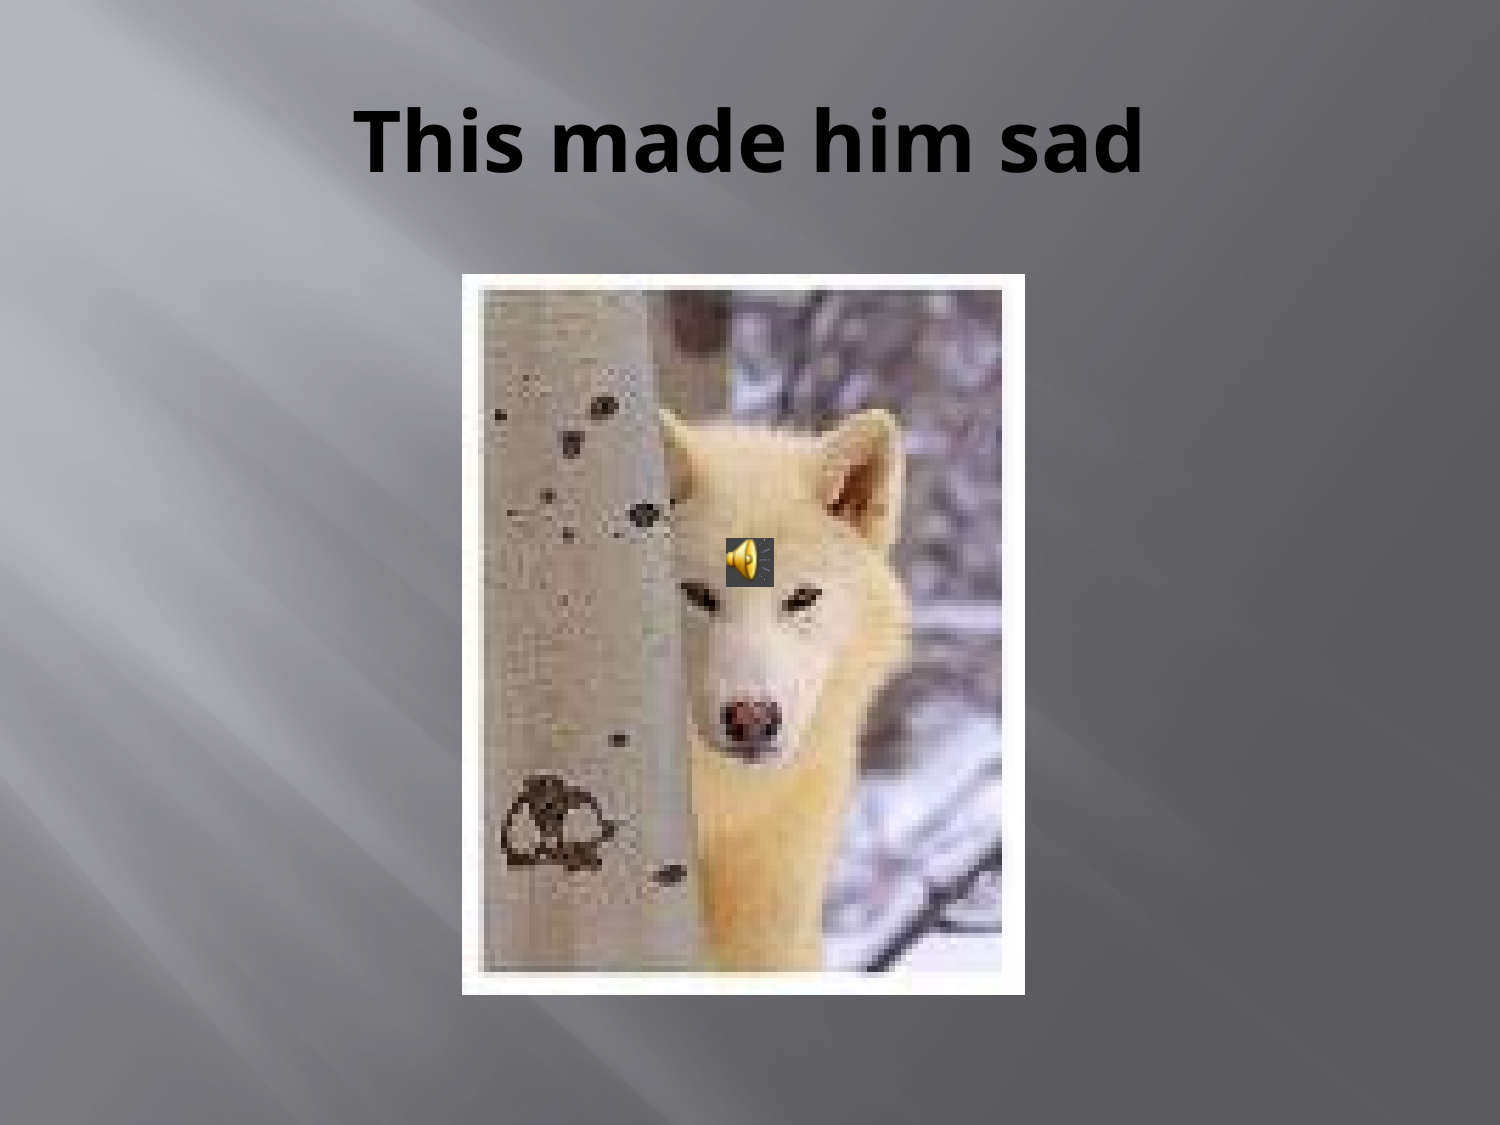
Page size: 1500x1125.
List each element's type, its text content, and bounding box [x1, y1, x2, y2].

picture [462, 274, 1026, 996]
title This made him sad [75, 45, 1425, 233]
